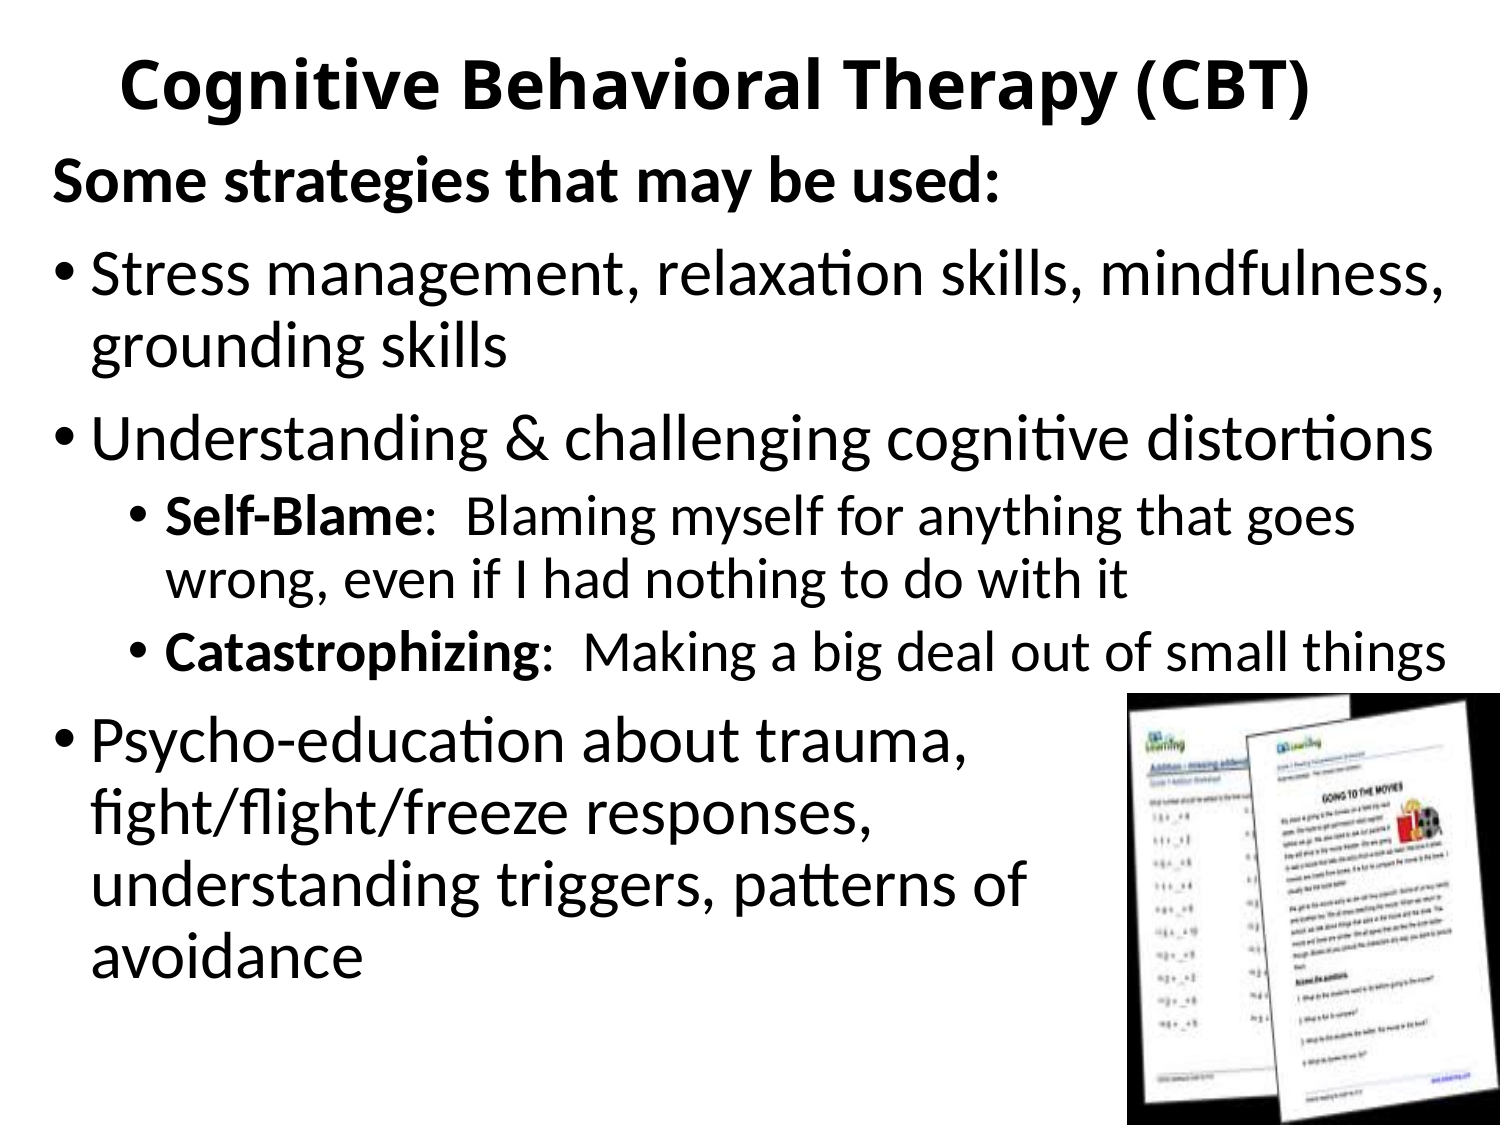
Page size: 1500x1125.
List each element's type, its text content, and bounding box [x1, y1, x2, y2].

picture [1127, 693, 1500, 1125]
list Some strategies that may be used: Stress management, relaxation skills, mindfulness, grounding skills Understanding & challenging cognitive distortions Self-Blame: Blaming myself for anything that goes wrong, even if I had nothing to do with it Catastrophizing: Making a big deal out of small things Psycho-education about trauma, fight/flight/freeze responses, understanding triggers, patterns of avoidance [37, 137, 1500, 1048]
title Cognitive Behavioral Therapy (CBT) [103, 0, 1397, 137]
